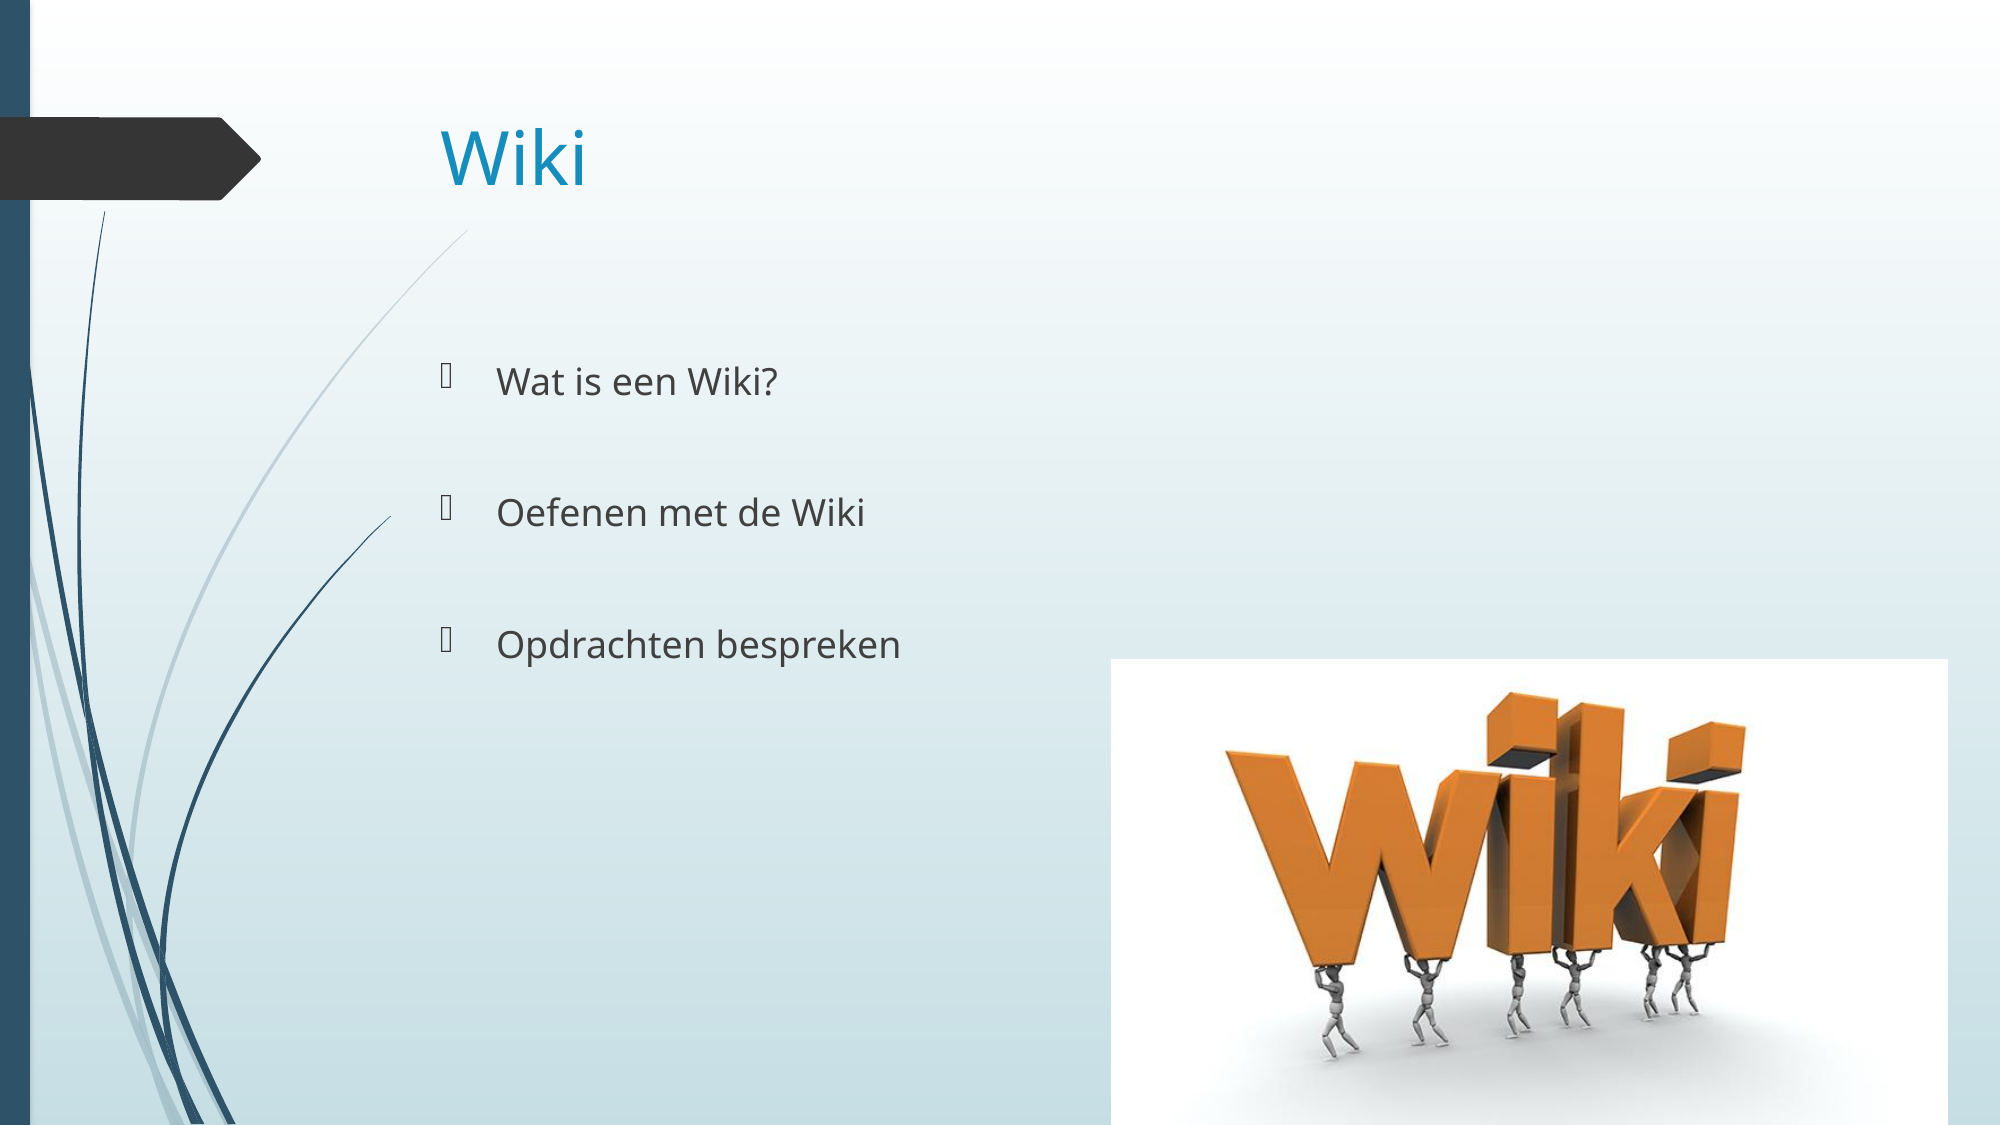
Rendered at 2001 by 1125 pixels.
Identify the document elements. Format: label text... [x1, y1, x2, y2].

picture [1111, 659, 1949, 1125]
list Wat is een Wiki? Oefenen met de Wiki Opdrachten bespreken [424, 350, 1888, 970]
title Wiki [425, 102, 1888, 313]
